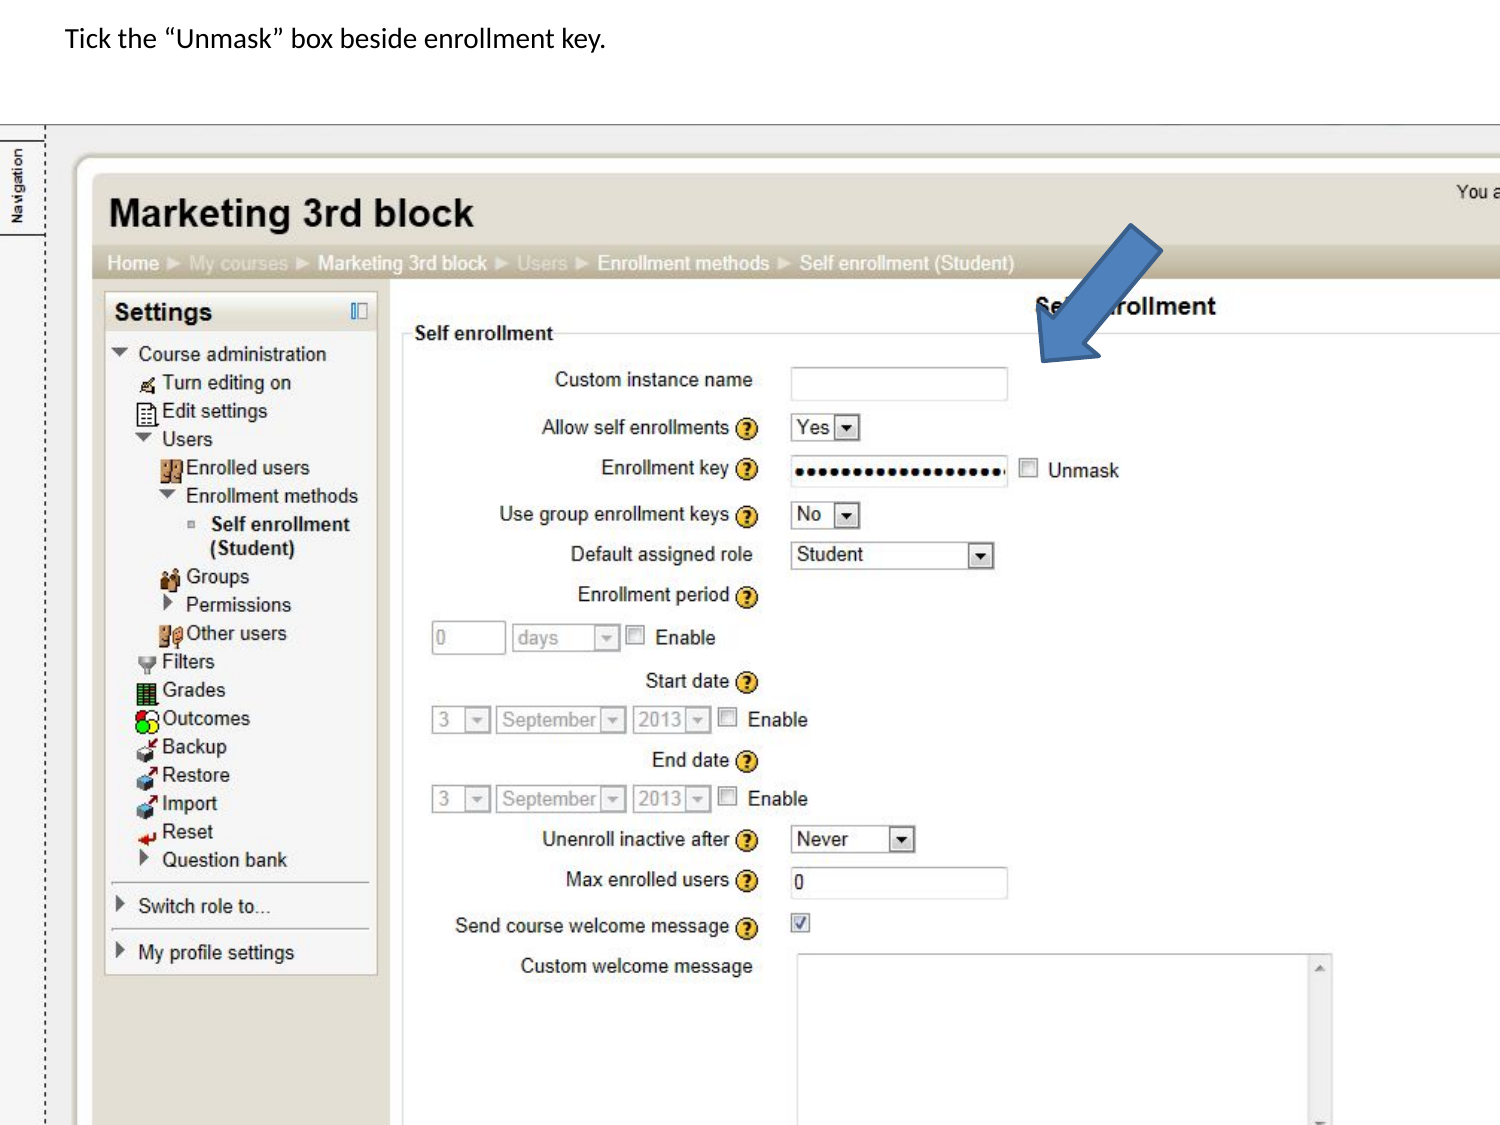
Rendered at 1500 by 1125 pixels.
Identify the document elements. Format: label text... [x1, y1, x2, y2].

text_box Tick the “Unmask” box beside enrollment key. [49, 12, 1475, 63]
picture [0, 124, 1500, 1125]
